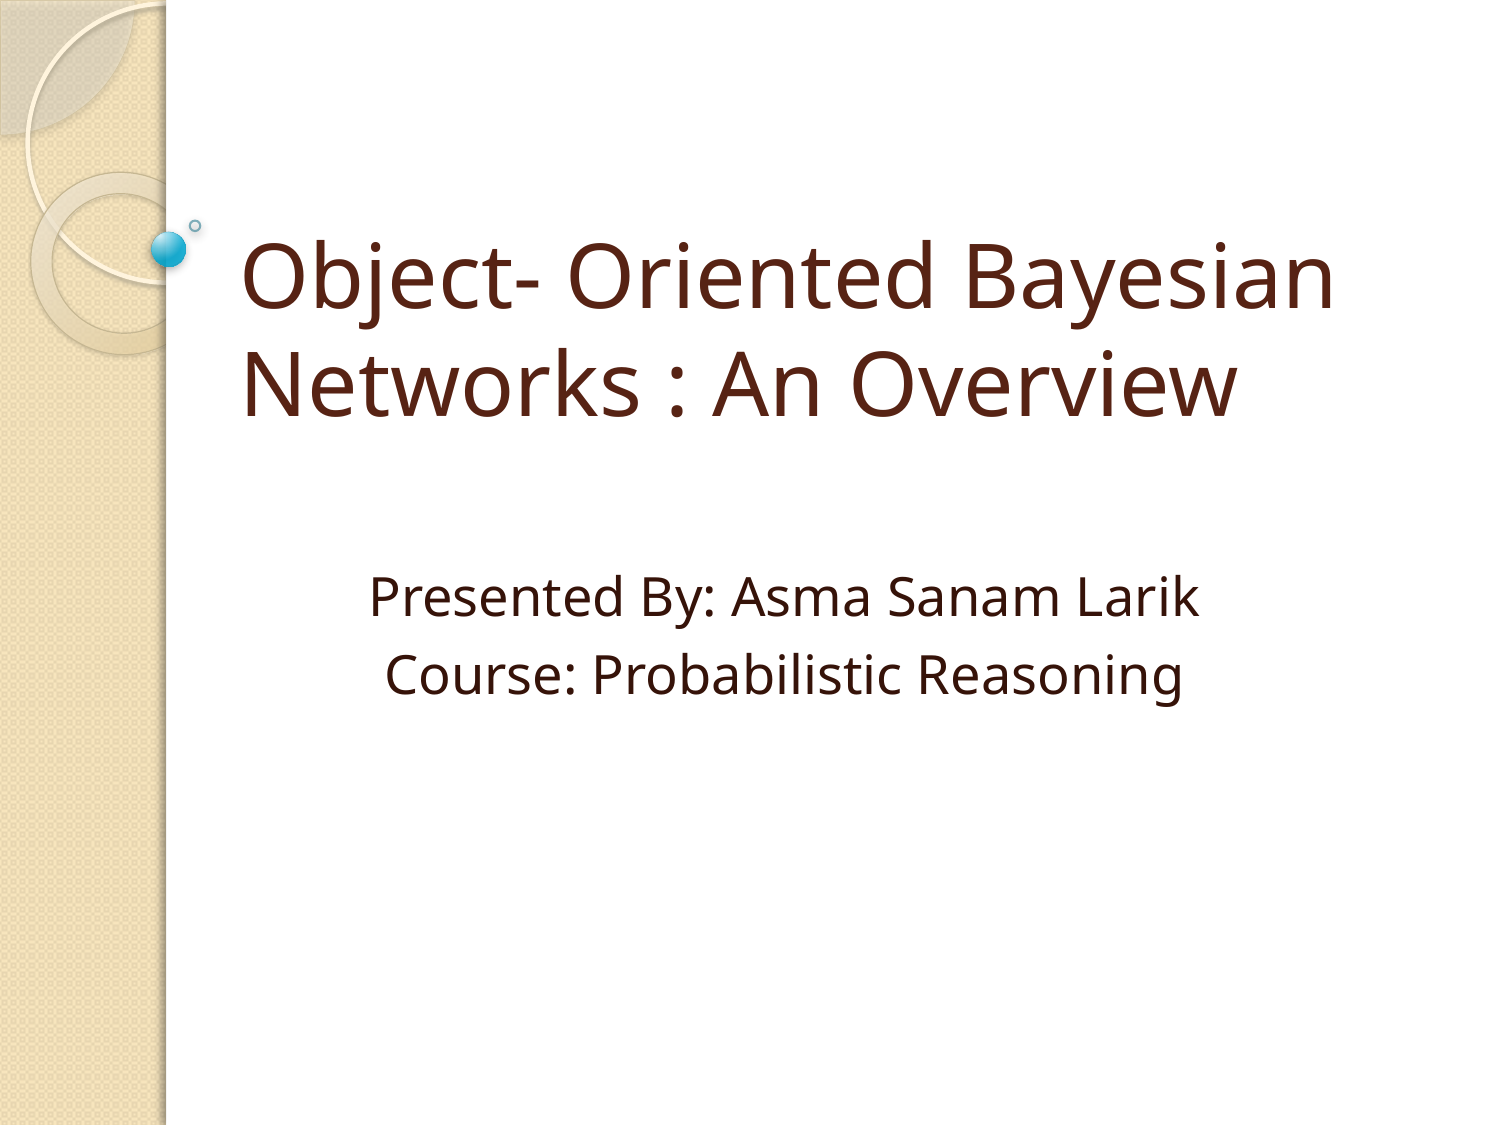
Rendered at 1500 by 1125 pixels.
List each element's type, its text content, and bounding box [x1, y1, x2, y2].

title Object- Oriented Bayesian Networks : An Overview [225, 200, 1440, 442]
subtitle Presented By: Asma Sanam Larik Course: Probabilistic Reasoning [174, 562, 1390, 850]
